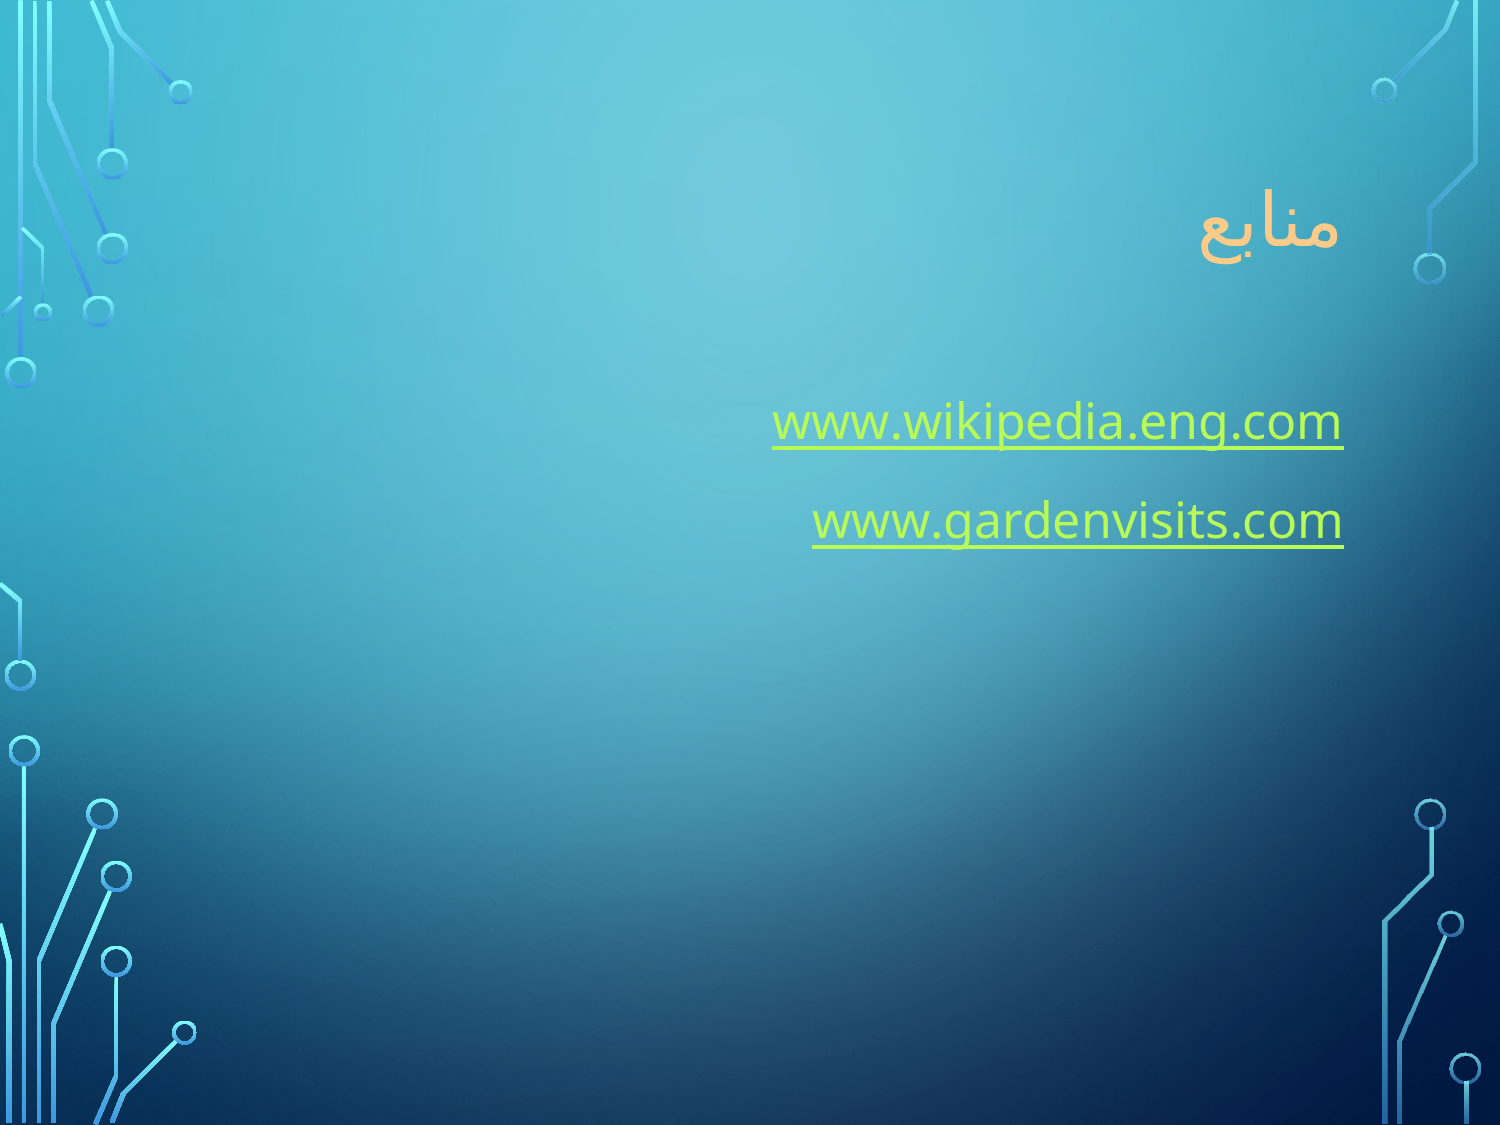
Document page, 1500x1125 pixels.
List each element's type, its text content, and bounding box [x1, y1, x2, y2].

list www.wikipedia.eng.com www.gardenvisits.com [140, 369, 1360, 950]
title منابع [140, 101, 1360, 344]
